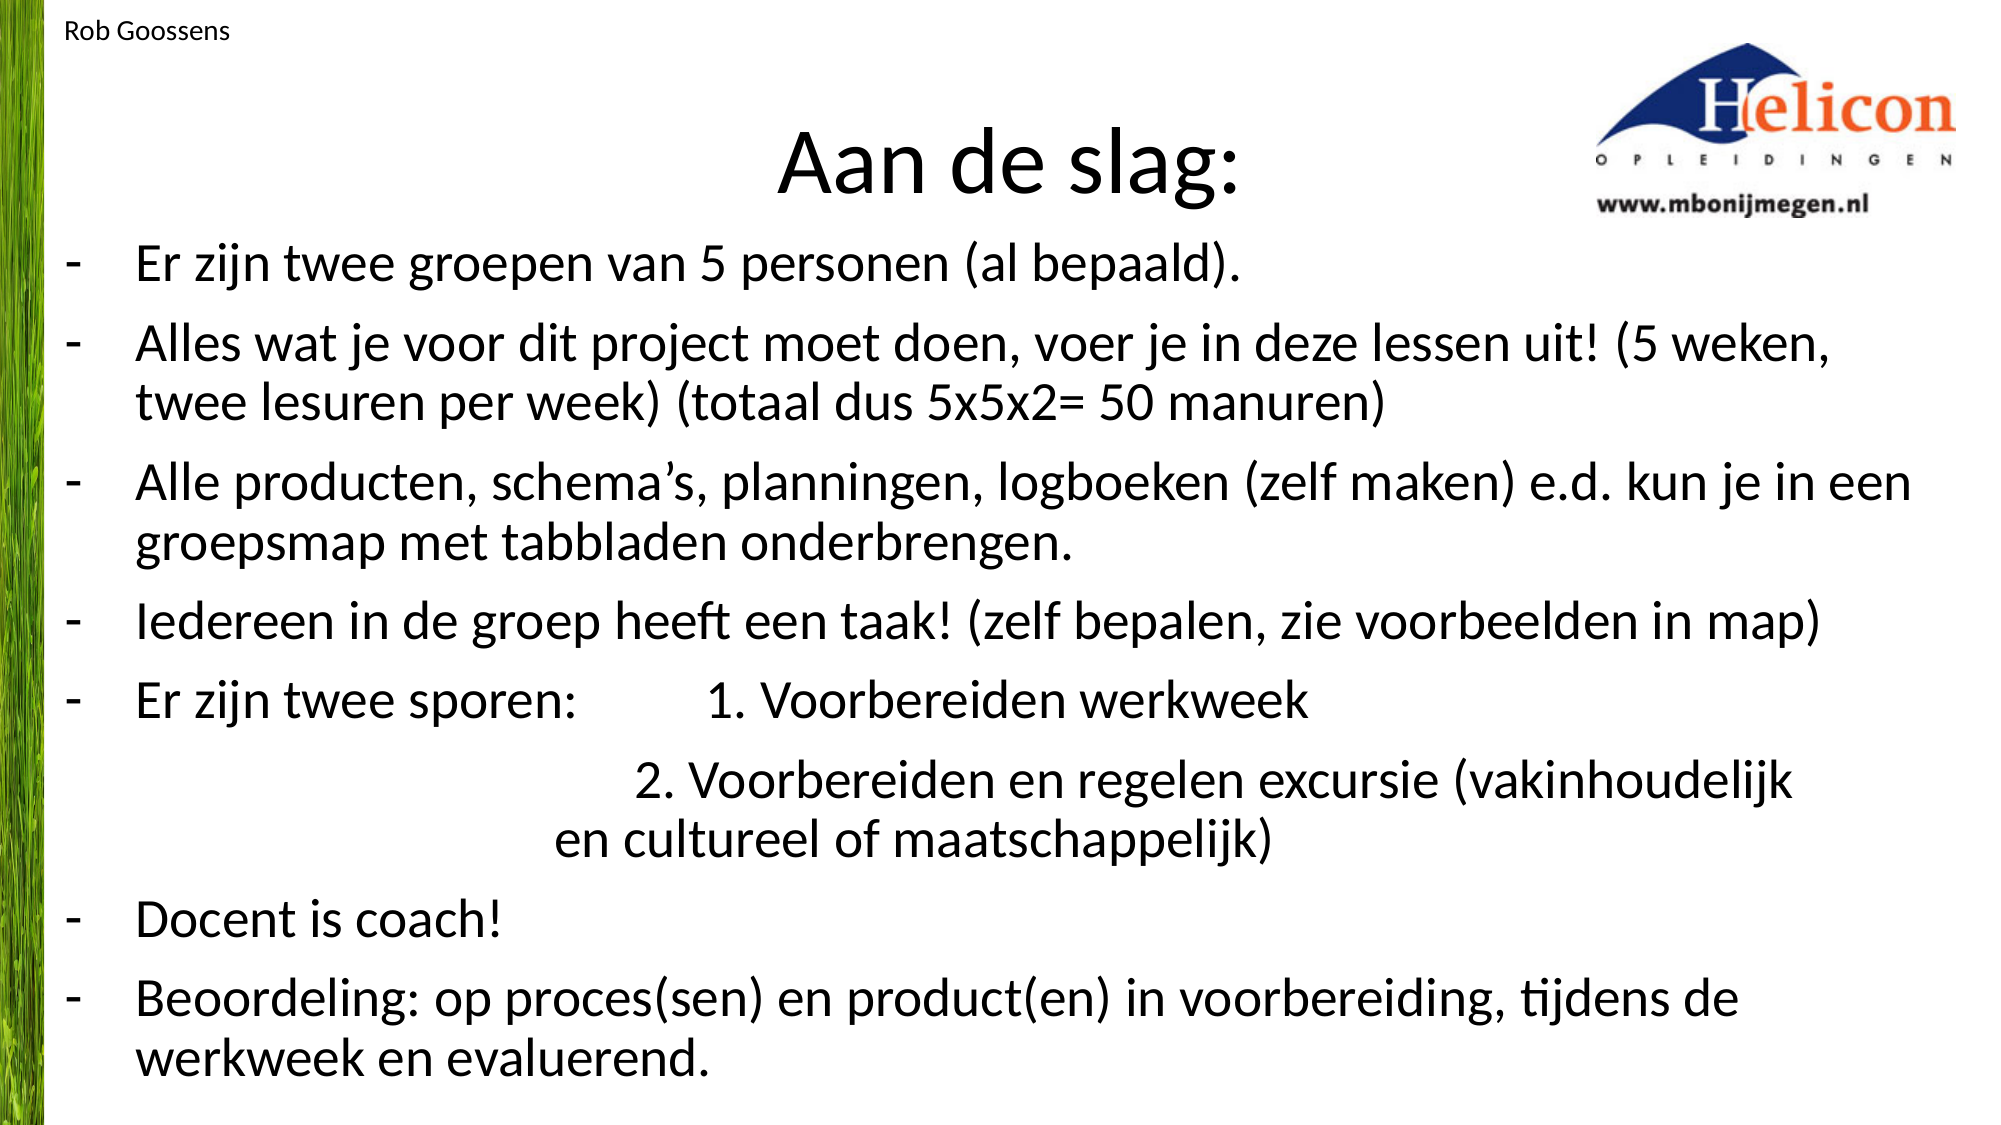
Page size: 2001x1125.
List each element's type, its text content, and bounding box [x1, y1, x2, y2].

text_box [0, 0, 45, 1125]
text_box Rob Goossens [49, 3, 250, 54]
subtitle Aan de slag: Er zijn twee groepen van 5 personen (al bepaald). Alles wat je voor dit project moet doen, voer je in deze lessen uit! (5 weken, twee lesuren per week) (totaal dus 5x5x2= 50 manuren) Alle producten, schema’s, planningen, logboeken (zelf maken) e.d. kun je in een groepsmap met tabbladen onderbrengen. Iedereen in de groep heeft een taak! (zelf bepalen, zie voorbeelden in map) Er zijn twee sporen: 1. Voorbereiden werkweek 2. Voorbereiden en regelen excursie (vakinhoudelijk en cultureel of maatschappelijk) Docent is coach! Beoordeling: op proces(sen) en product(en) in voorbereiding, tijdens de werkweek en evaluerend. [49, 104, 1972, 1106]
picture [1596, 43, 1956, 218]
